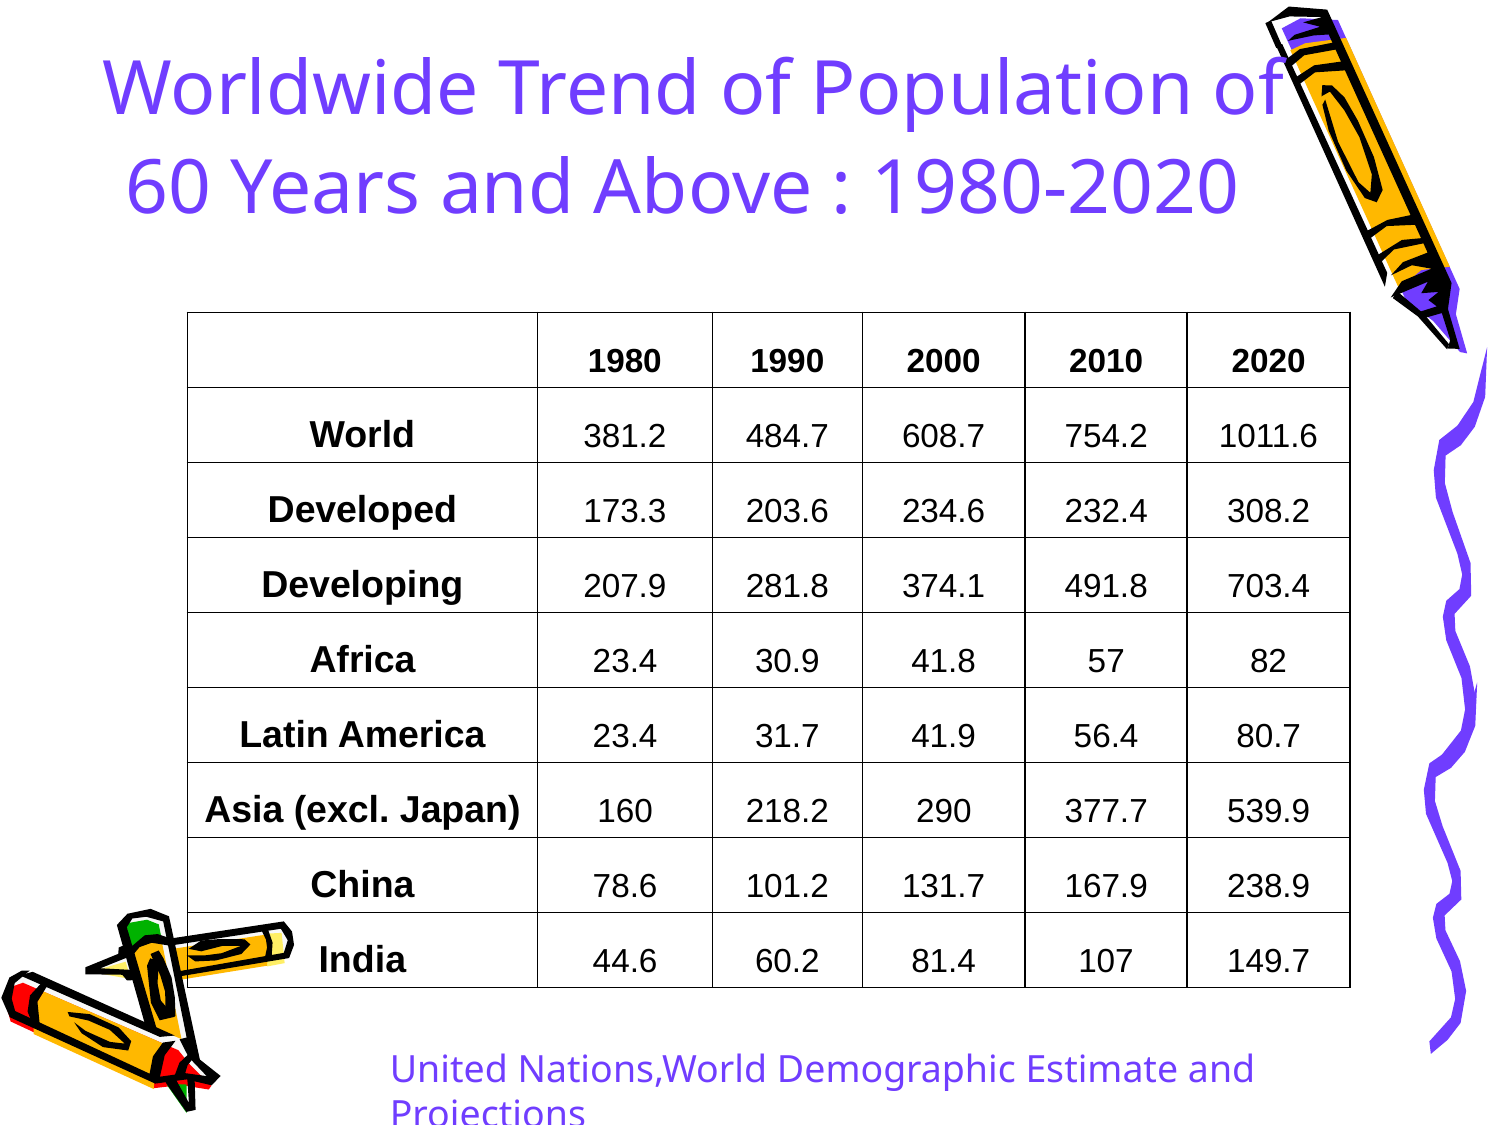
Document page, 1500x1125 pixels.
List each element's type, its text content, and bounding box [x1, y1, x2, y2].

table_cell 281.8 [713, 538, 862, 612]
table_cell 377.7 [1026, 763, 1186, 837]
table_cell 149.7 [1188, 913, 1349, 987]
table_cell 101.2 [713, 838, 862, 912]
table_cell 703.4 [1188, 538, 1349, 612]
table_cell Developing [188, 538, 537, 612]
table_cell 78.6 [538, 838, 712, 912]
table_cell 23.4 [538, 613, 712, 687]
table_cell 82 [1188, 613, 1349, 687]
table_header 2020 [1188, 313, 1349, 387]
table_cell 107 [1026, 913, 1186, 987]
table_cell 207.9 [538, 538, 712, 612]
table_cell 1011.6 [1188, 388, 1349, 462]
table_cell 491.8 [1026, 538, 1186, 612]
table_cell 754.2 [1026, 388, 1186, 462]
table_cell 218.2 [713, 763, 862, 837]
table_cell 80.7 [1188, 688, 1349, 762]
table_cell 30.9 [713, 613, 862, 687]
table_cell 374.1 [863, 538, 1024, 612]
table_cell India [188, 913, 537, 987]
table_header [188, 313, 537, 387]
table_cell 308.2 [1188, 463, 1349, 537]
table_cell 60.2 [713, 913, 862, 987]
text_box United Nations,World Demographic Estimate and Projections [375, 1037, 1475, 1125]
table_header 2010 [1026, 313, 1186, 387]
table_cell 539.9 [1188, 763, 1349, 837]
table_cell 203.6 [713, 463, 862, 537]
table_cell 131.7 [863, 838, 1024, 912]
table_header 2000 [863, 313, 1024, 387]
table_cell 232.4 [1026, 463, 1186, 537]
table_header 1980 [538, 313, 712, 387]
table_cell 484.7 [713, 388, 862, 462]
table_cell Developed [188, 463, 537, 537]
table_cell 31.7 [713, 688, 862, 762]
table_cell Asia (excl. Japan) [188, 763, 537, 837]
table_cell China [188, 838, 537, 912]
table_cell 238.9 [1188, 838, 1349, 912]
table_cell 173.3 [538, 463, 712, 537]
table_cell 44.6 [538, 913, 712, 987]
table_cell 290 [863, 763, 1024, 837]
table_header 1990 [713, 313, 862, 387]
table_cell 23.4 [538, 688, 712, 762]
table_cell 56.4 [1026, 688, 1186, 762]
table_cell World [188, 388, 537, 462]
table_cell 608.7 [863, 388, 1024, 462]
table_cell Latin America [188, 688, 537, 762]
table_cell 41.9 [863, 688, 1024, 762]
table_cell 167.9 [1026, 838, 1186, 912]
table_cell 81.4 [863, 913, 1024, 987]
table_cell Africa [188, 613, 537, 687]
table_cell 234.6 [863, 463, 1024, 537]
title Worldwide Trend of Population of 60 Years and Above : 1980-2020 [62, 0, 1326, 238]
table_cell 41.8 [863, 613, 1024, 687]
table_cell 57 [1026, 613, 1186, 687]
table_cell 381.2 [538, 388, 712, 462]
table_cell 160 [538, 763, 712, 837]
